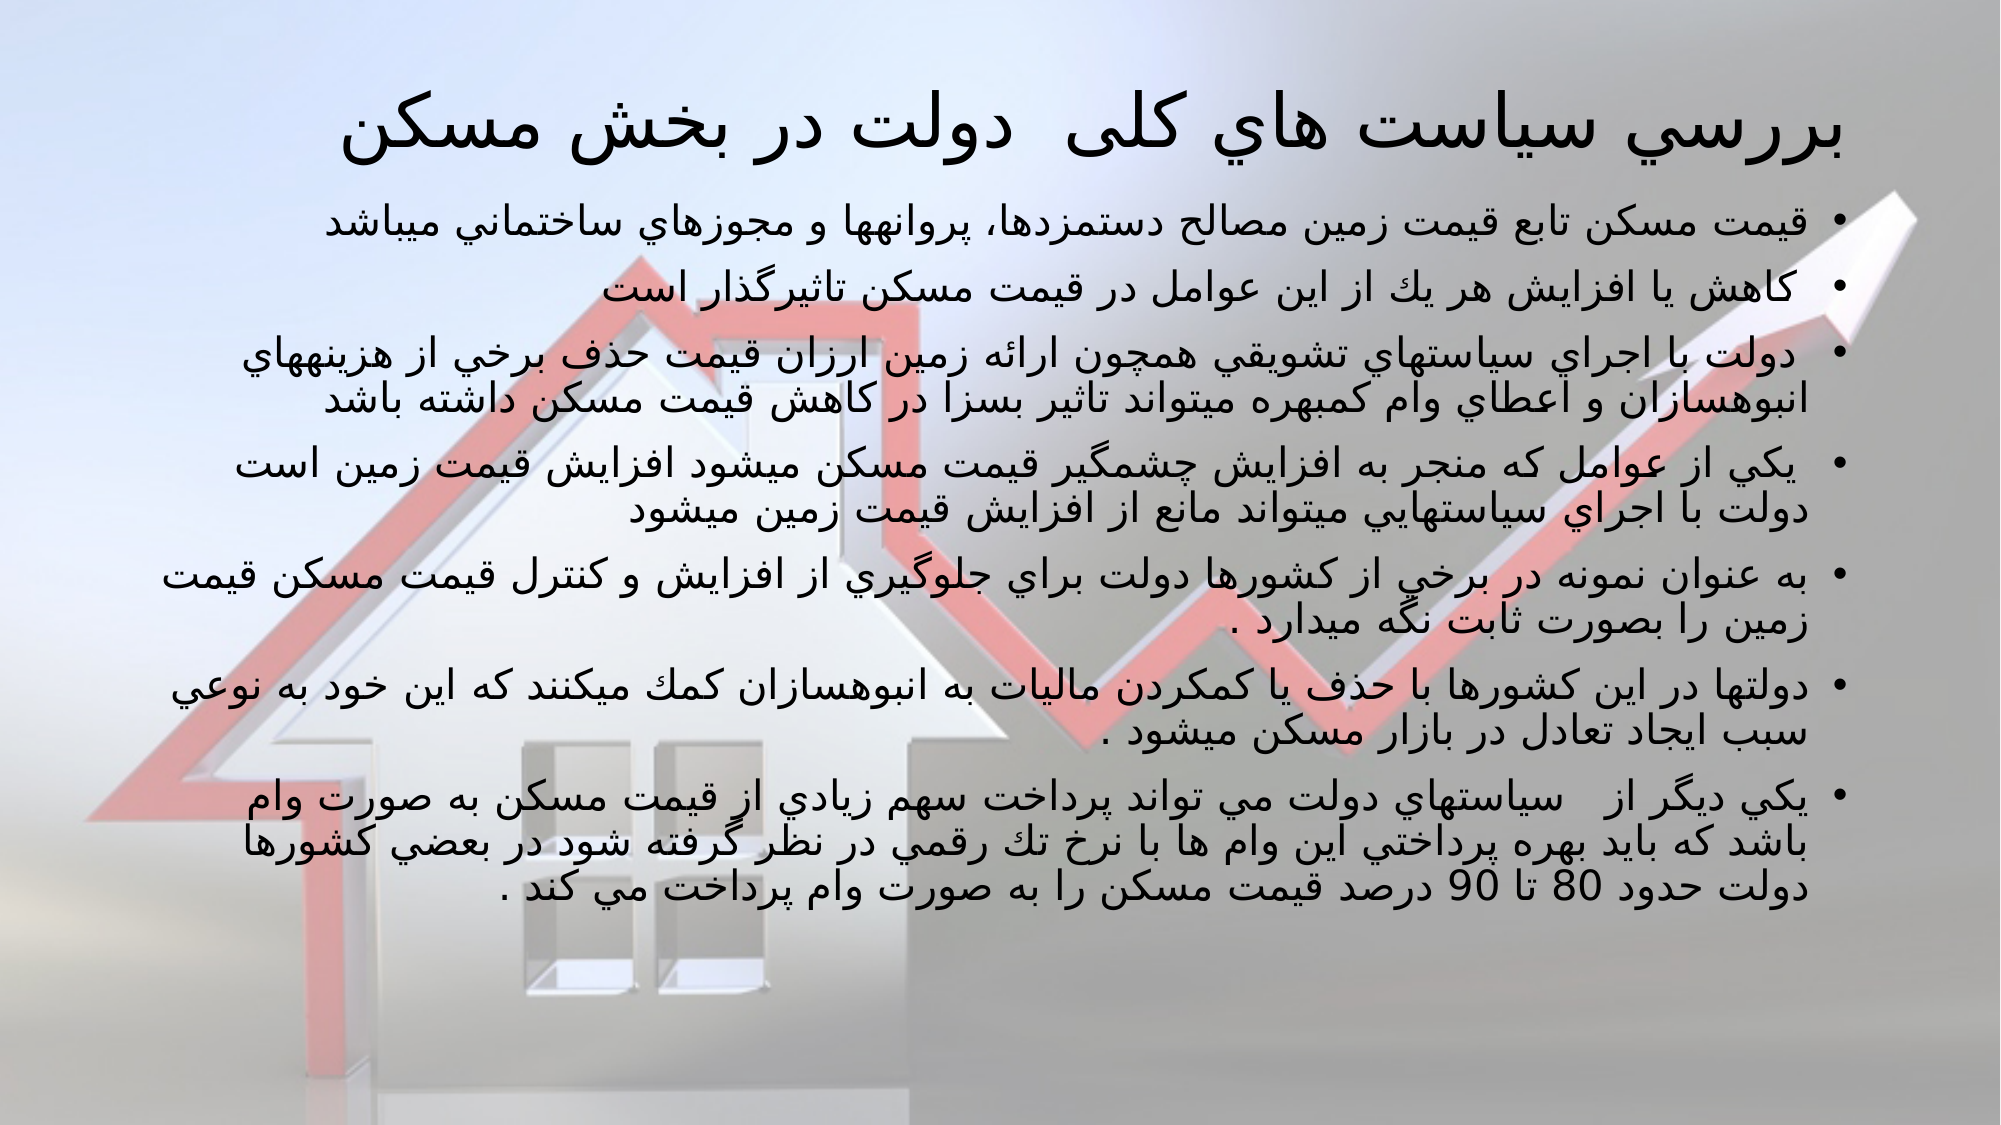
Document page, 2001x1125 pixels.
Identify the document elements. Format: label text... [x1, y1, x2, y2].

list قيمت مسكن تابع قيمت زمين مصالح دستمزدها، پروانه‎ها و مجوزهاي ساختماني مي‎باشد كاهش يا افزايش هر يك از اين عوامل در قيمت مسكن تاثير‎گذار است دولت با اجراي سياستهاي تشويقي همچون ارائه زمين ارزان قيمت حذف برخي از هزينه‎هاي انبوه‎سازان و اعطاي وام كم‎بهره مي‎تواند تاثير بسزا در كاهش قيمت مسكن داشته باشد يكي از عوامل كه منجر به افزايش چشم‎گير قيمت مسكن مي‏‎شود افزايش قيمت زمين است دولت با اجراي سياستهایي مي‎تواند مانع از افزايش قيمت زمين مي‎شود به عنوان نمونه در برخي از كشورها دولت براي جلوگيري از افزايش و كنترل قيمت مسكن قيمت زمين را بصورت ثابت نگه مي‎دارد . دولت‎ها در اين كشورها با حذف يا كم‎كردن ماليات به انبوه‎سازان كمك مي‎كنند كه اين خود به نوعي سبب ايجاد تعادل در بازار مسكن مي‎شود . يكي ديگر از سياستهاي دولت مي تواند پرداخت سهم زيادي از قيمت مسكن به صورت وام باشد كه بايد بهره پرداختي اين وام ها با نرخ تك رقمي در نظر گرفته شود در بعضي كشورها دولت حدود 80 تا 90 درصد قيمت مسكن را به صورت وام پرداخت مي كند . [137, 191, 1863, 906]
title بررسي سياست هاي کلی دولت در بخش مسكن [137, 59, 1863, 191]
picture [0, 0, 2001, 1125]
